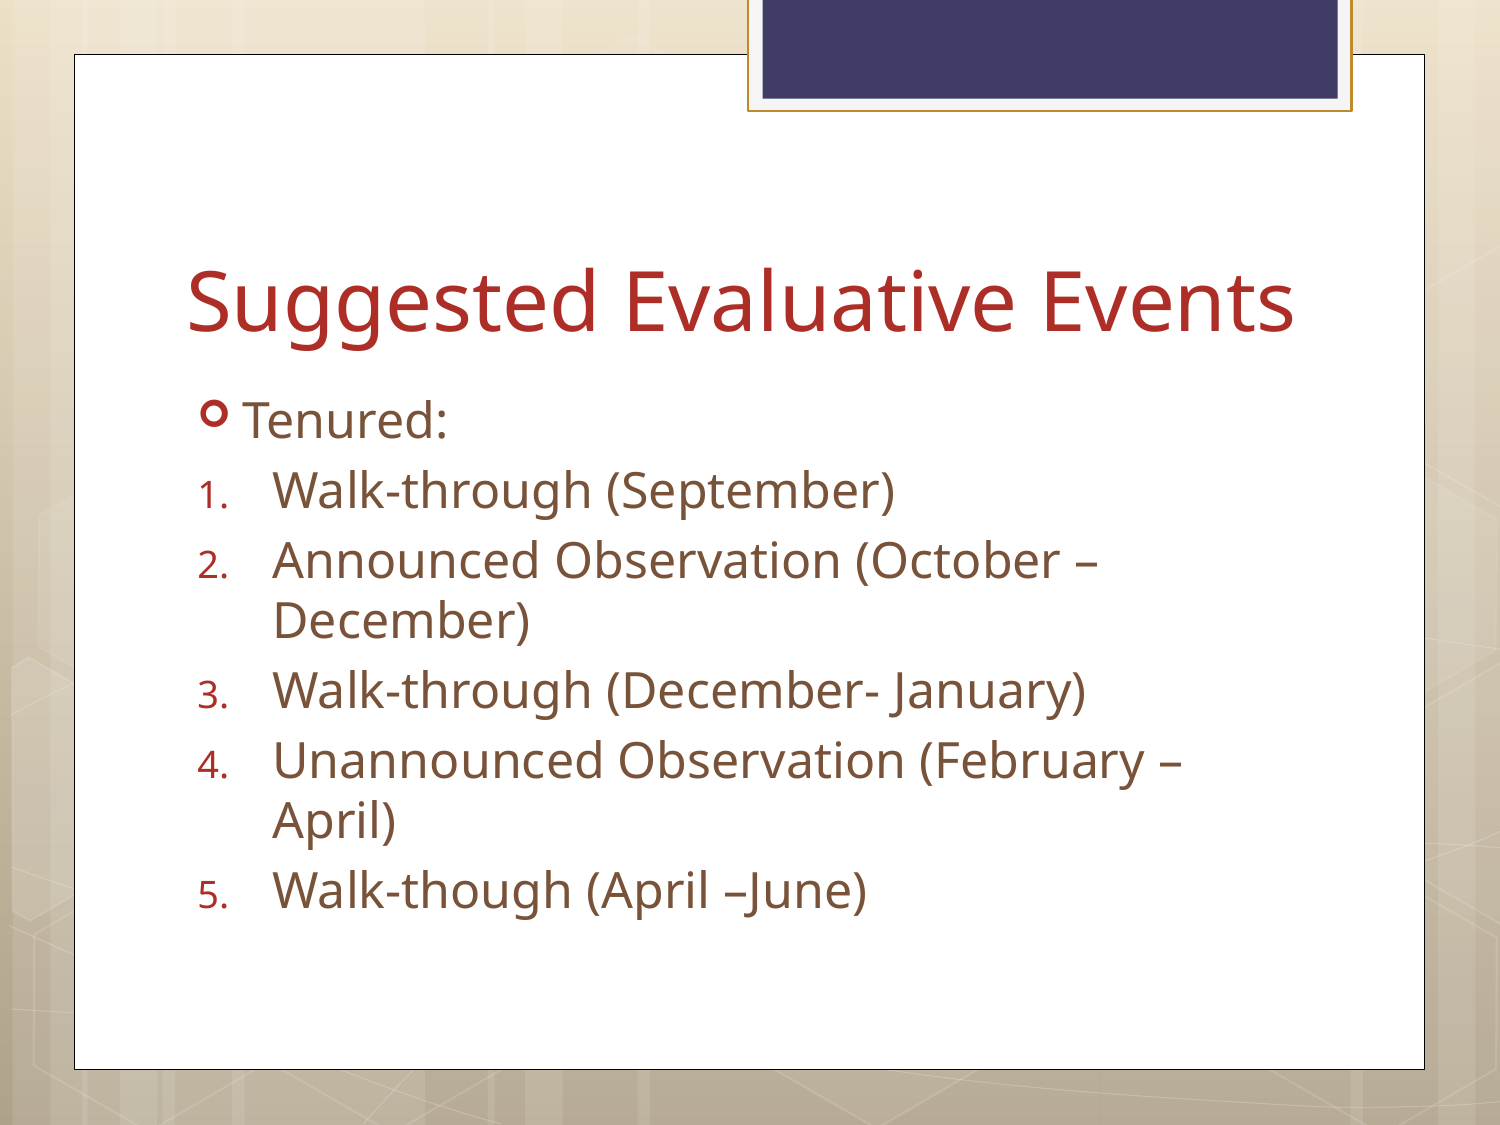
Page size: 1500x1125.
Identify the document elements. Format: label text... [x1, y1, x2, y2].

title Suggested Evaluative Events [171, 168, 1324, 357]
list Tenured: Walk-through (September) Announced Observation (October – December) Walk-through (December- January) Unannounced Observation (February – April) Walk-though (April –June) [171, 381, 1283, 957]
